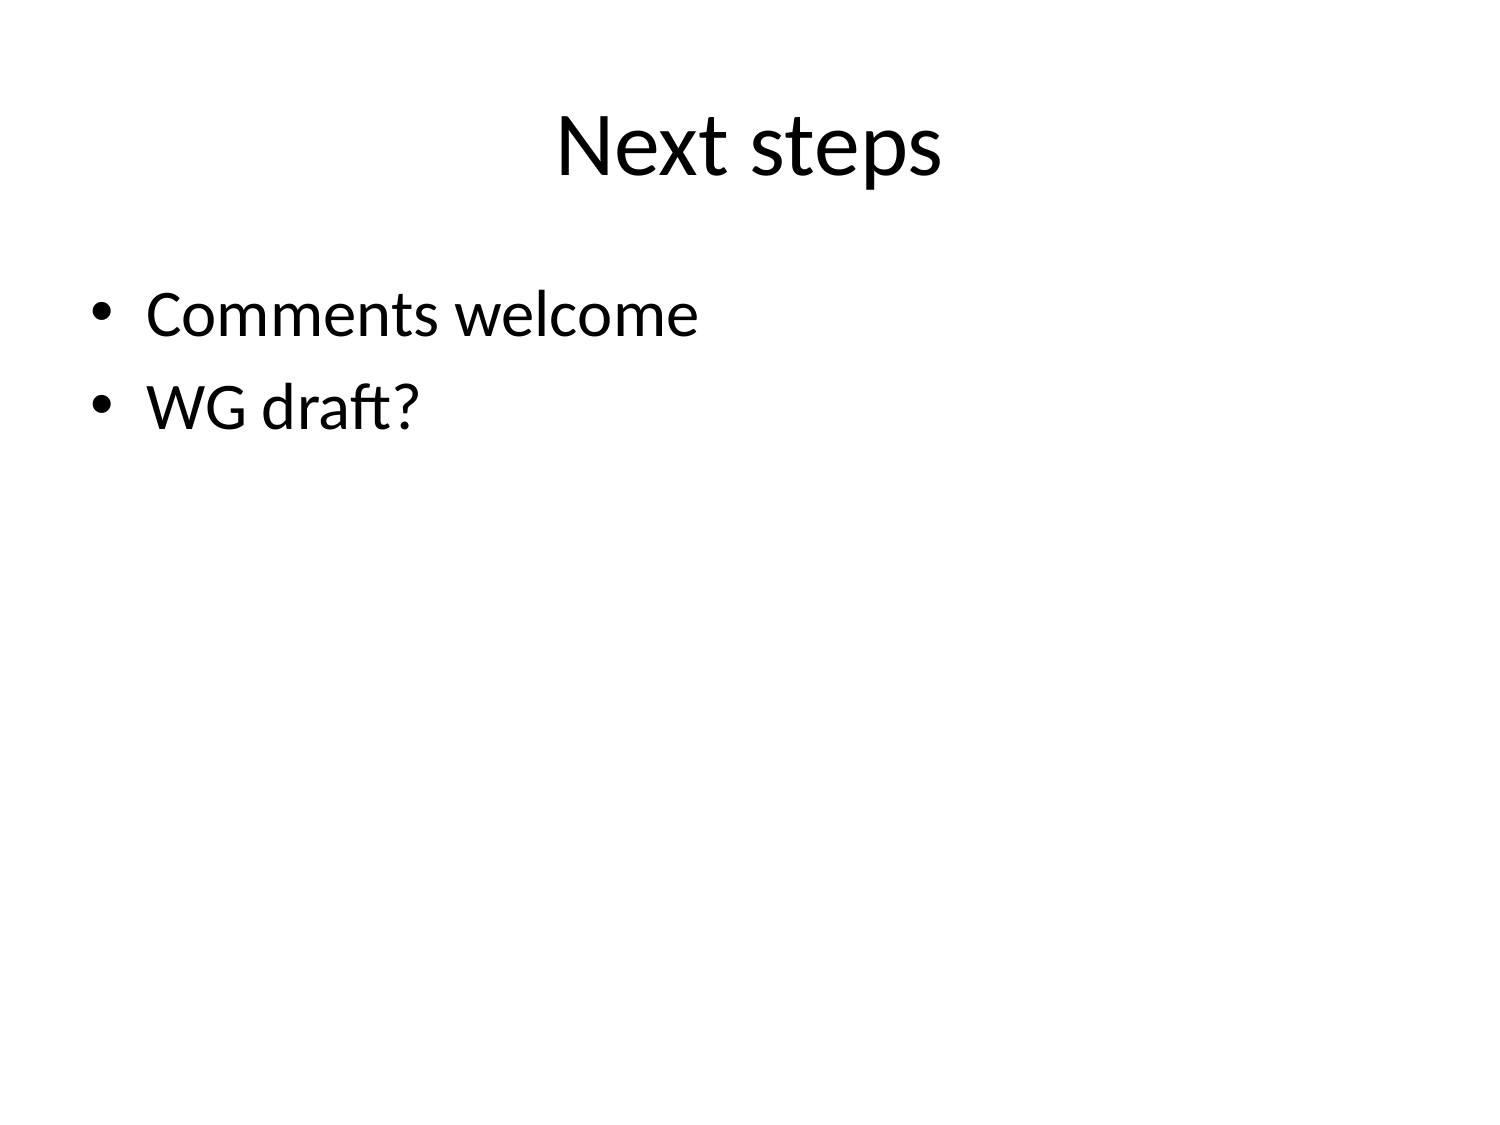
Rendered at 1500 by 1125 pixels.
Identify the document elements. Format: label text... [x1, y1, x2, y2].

title Next steps [75, 45, 1425, 233]
list Comments welcome WG draft? [75, 262, 1425, 1005]
